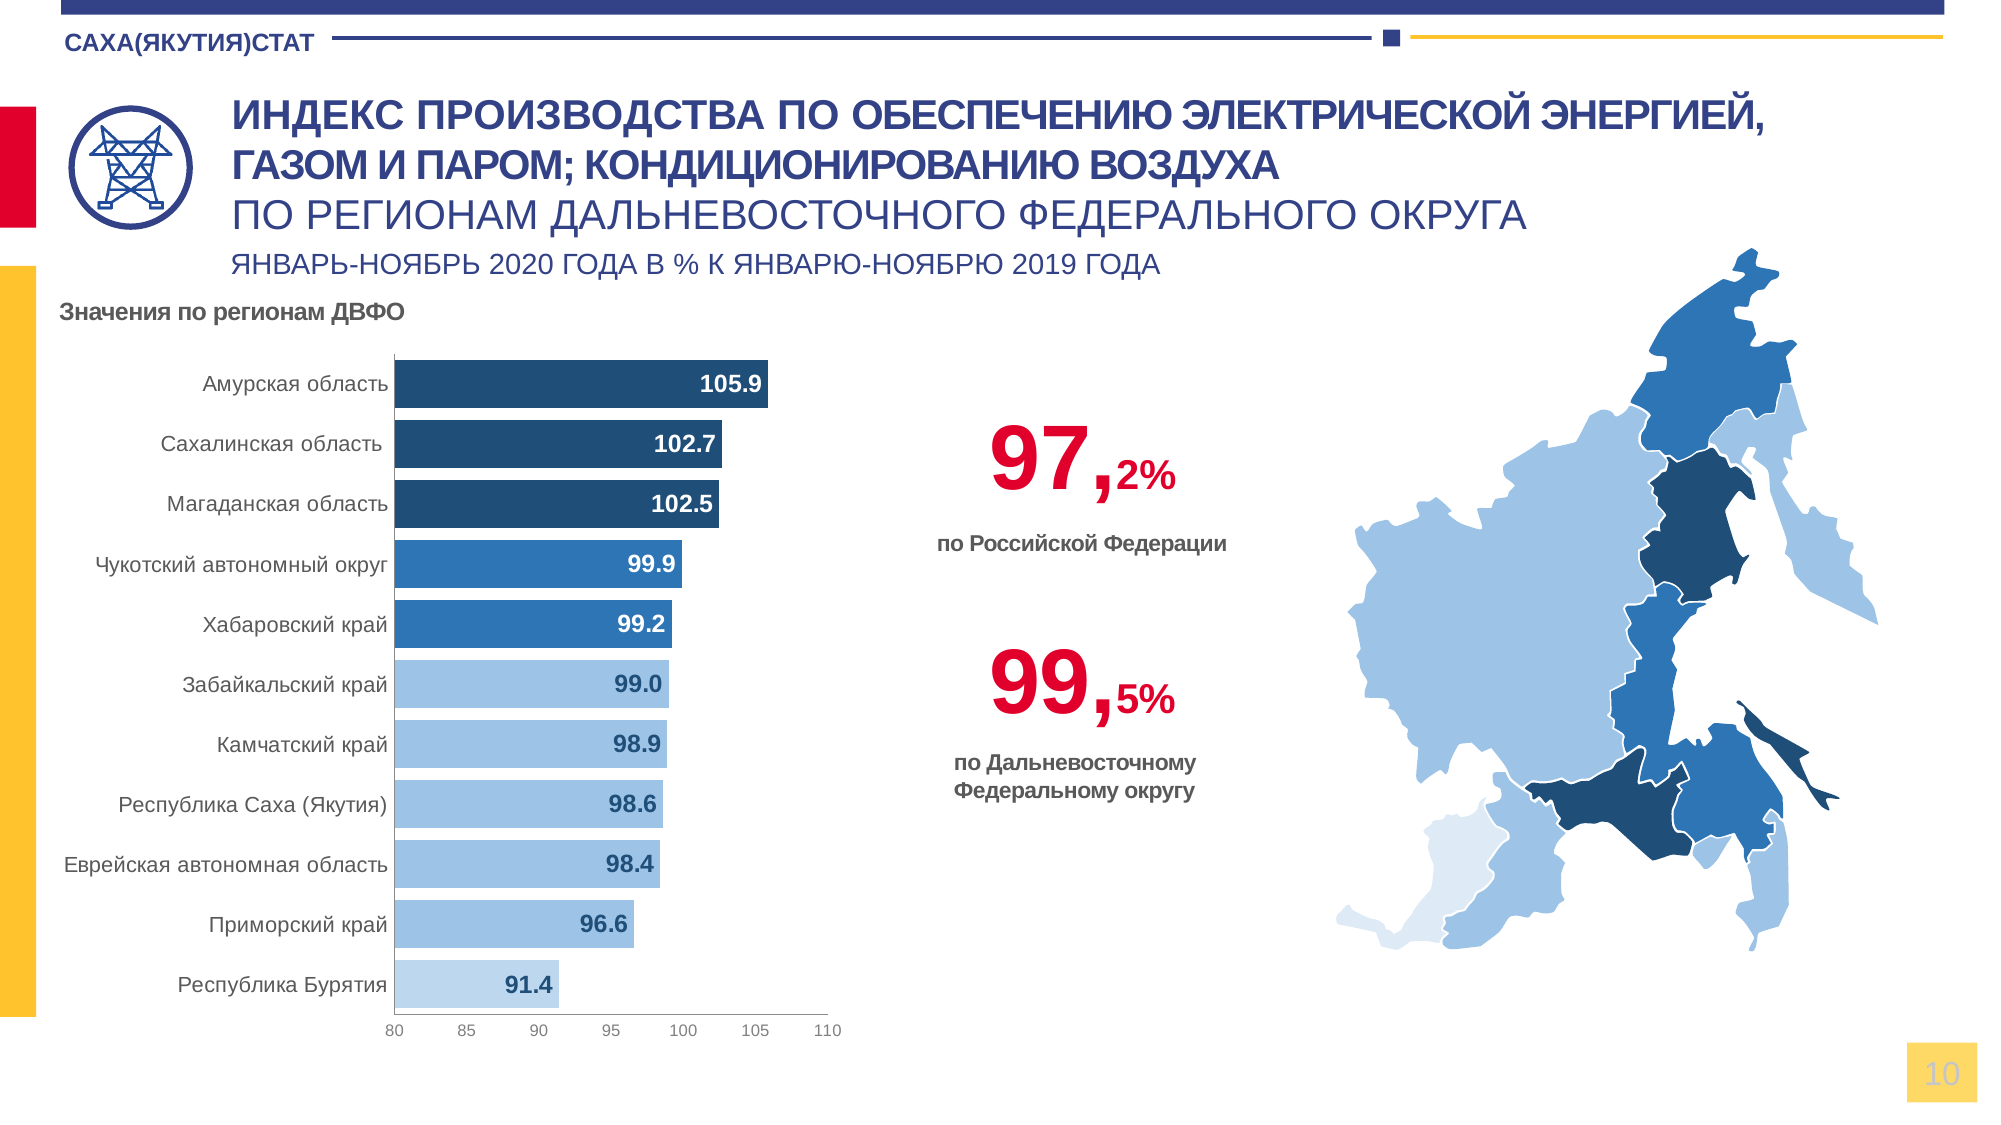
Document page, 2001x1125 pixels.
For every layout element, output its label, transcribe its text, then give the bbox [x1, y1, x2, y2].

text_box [71, 108, 190, 227]
text_box ЯНВАРЬ-НОЯБРЬ 2020 ГОДА В % К ЯНВАРЮ-НОЯБРЮ 2019 ГОДА [215, 238, 1320, 284]
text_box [1335, 247, 1879, 952]
text_box 99,5% [975, 614, 1266, 739]
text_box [236, 29, 1943, 116]
text_box Значения по регионам ДВФО [44, 287, 760, 332]
text_box по Дальневосточному Федеральному округу [939, 740, 1265, 811]
text_box САХА(ЯКУТИЯ)СТАТ [47, 17, 332, 65]
slide_number 10 [1907, 1042, 1978, 1103]
text_box по Российской Федерации [922, 520, 1248, 563]
chart [27, 332, 856, 1095]
list ИНДЕКС ПРОИЗВОДСТВА ПО ОБЕСПЕЧЕНИЮ ЭЛЕКТРИЧЕСКОЙ ЭНЕРГИЕЙ, ГАЗОМ И ПАРОМ; КОНДИЦИОНИРОВАНИЮ ВОЗДУХА ПО РЕГИОНАМ ДАЛЬНЕВОСТОЧНОГО ФЕДЕРАЛЬНОГО ОКРУГА [216, 80, 1949, 257]
text_box 97,2% [975, 390, 1195, 515]
